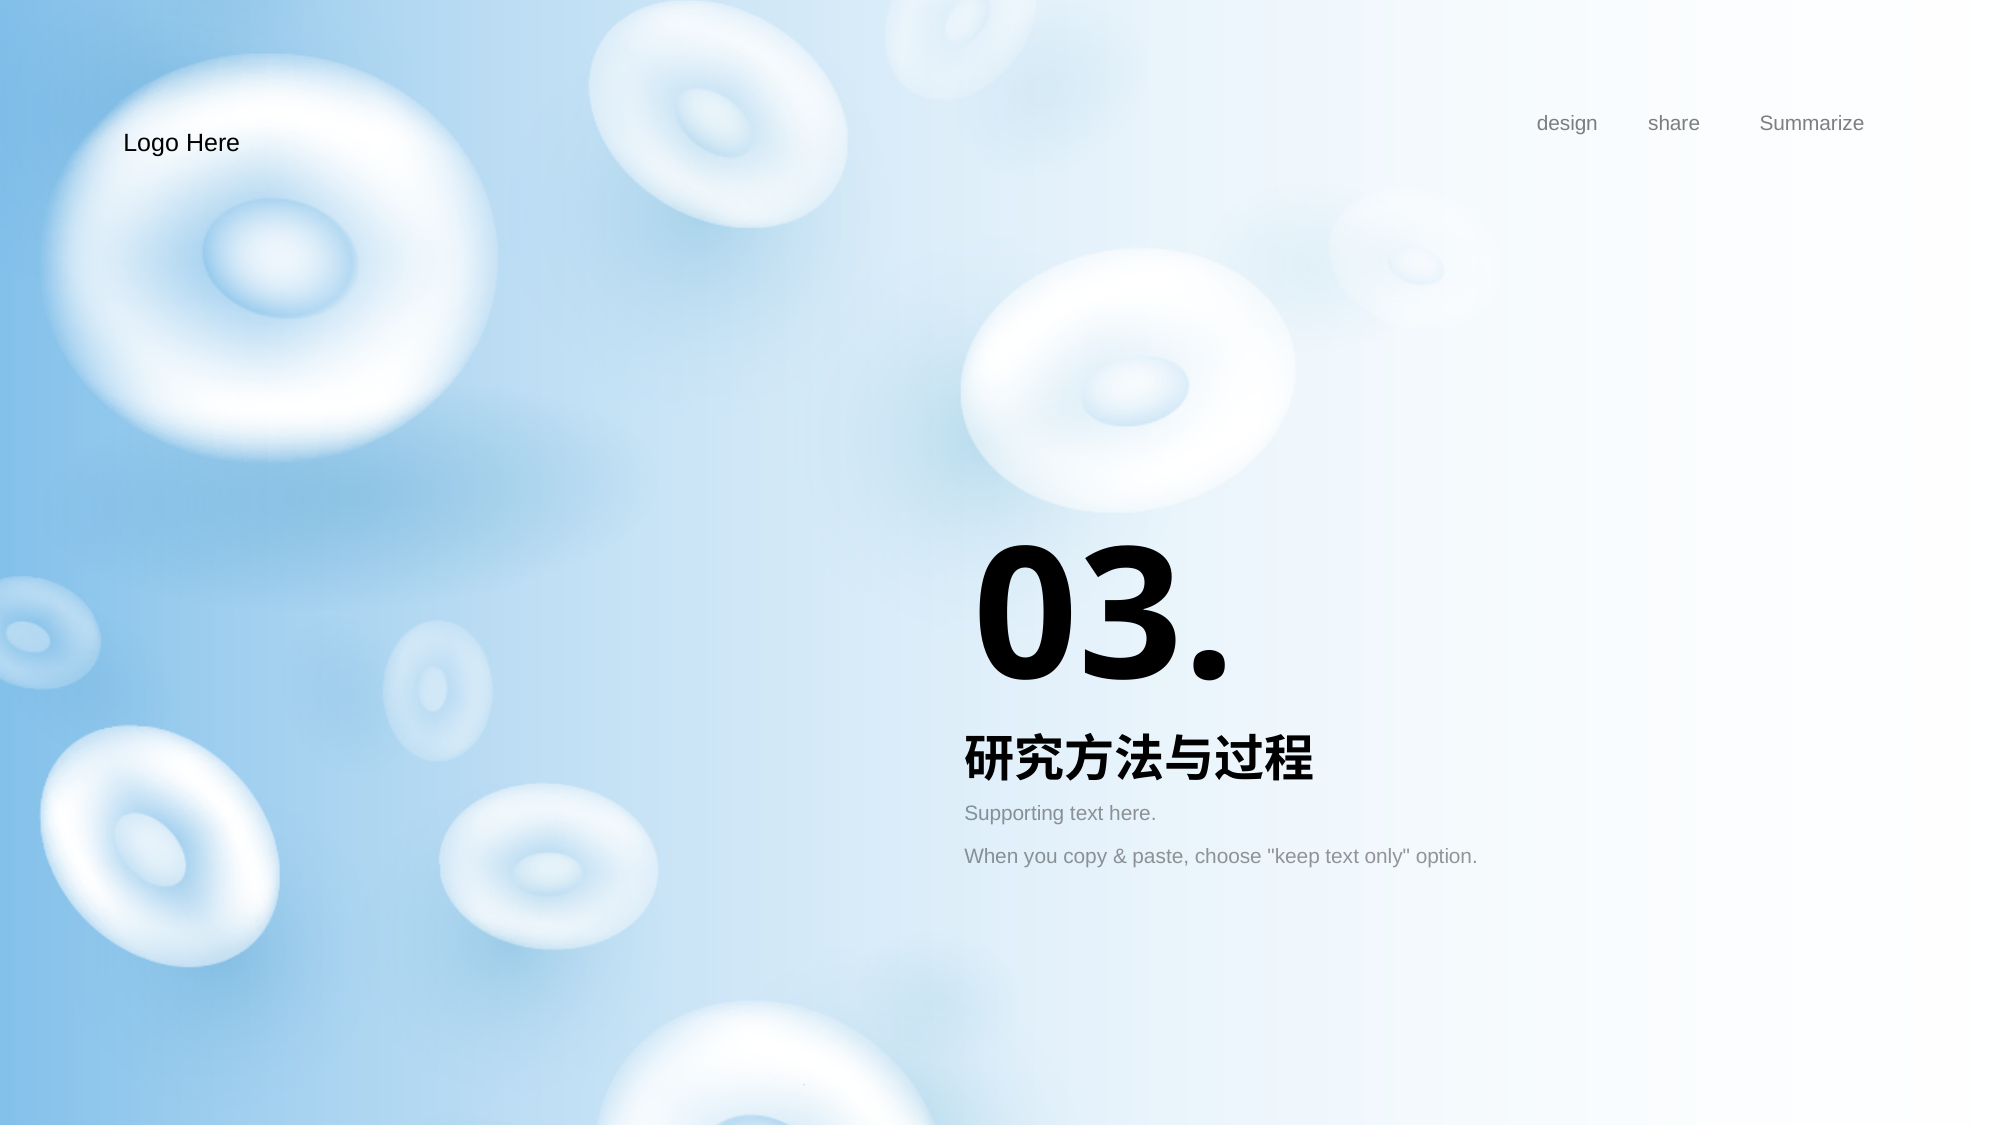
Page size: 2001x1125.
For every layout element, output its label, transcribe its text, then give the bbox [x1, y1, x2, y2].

picture [0, 0, 2001, 1125]
title 研究方法与过程 [949, 725, 1890, 794]
list Logo Here [108, 121, 256, 165]
text_box 03. [959, 487, 1251, 723]
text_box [1522, 102, 1885, 143]
list Supporting text here. When you copy & paste, choose "keep text only" option. [949, 794, 1890, 833]
